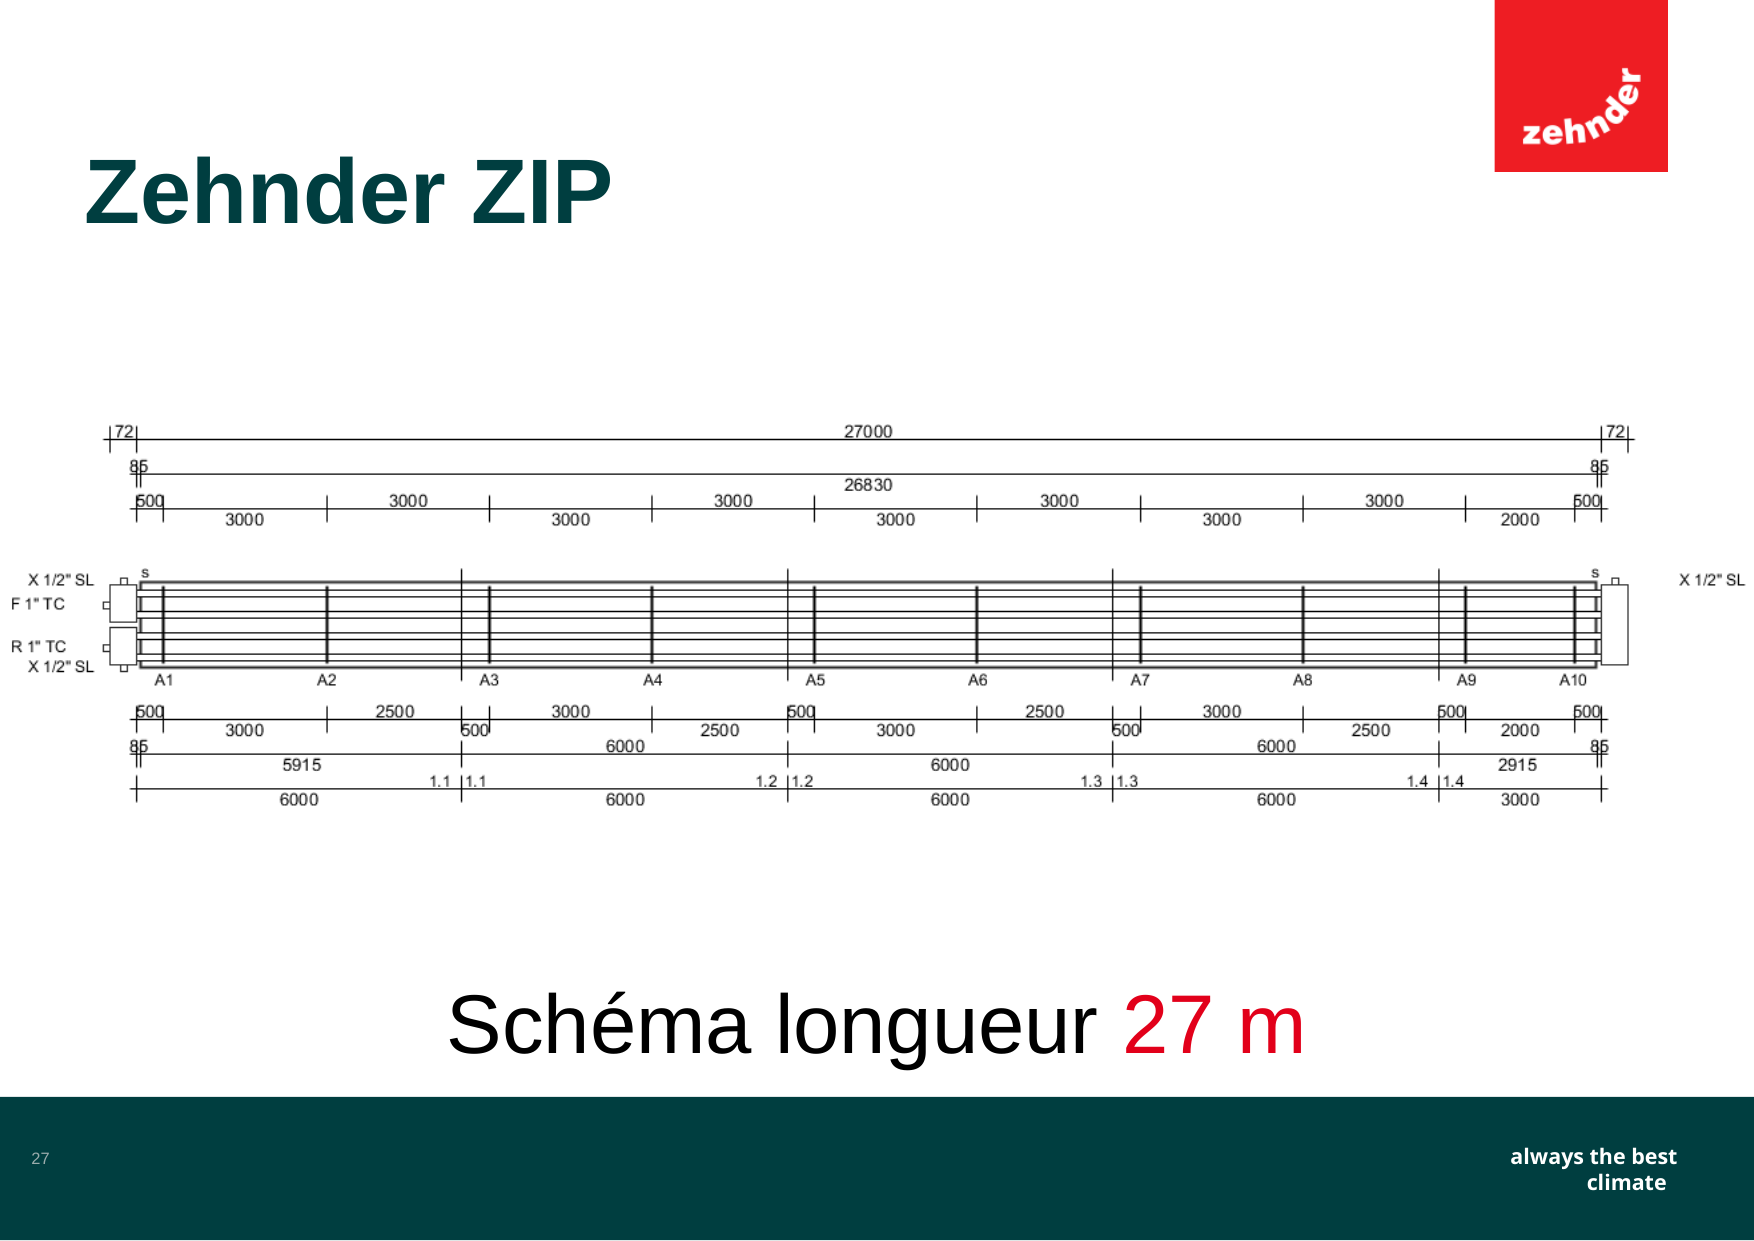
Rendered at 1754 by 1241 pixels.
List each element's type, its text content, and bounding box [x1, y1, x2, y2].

text_box Schéma longueur 27 m [431, 962, 1323, 1078]
title Zehnder ZIP [70, 136, 1583, 207]
picture [0, 415, 1754, 839]
